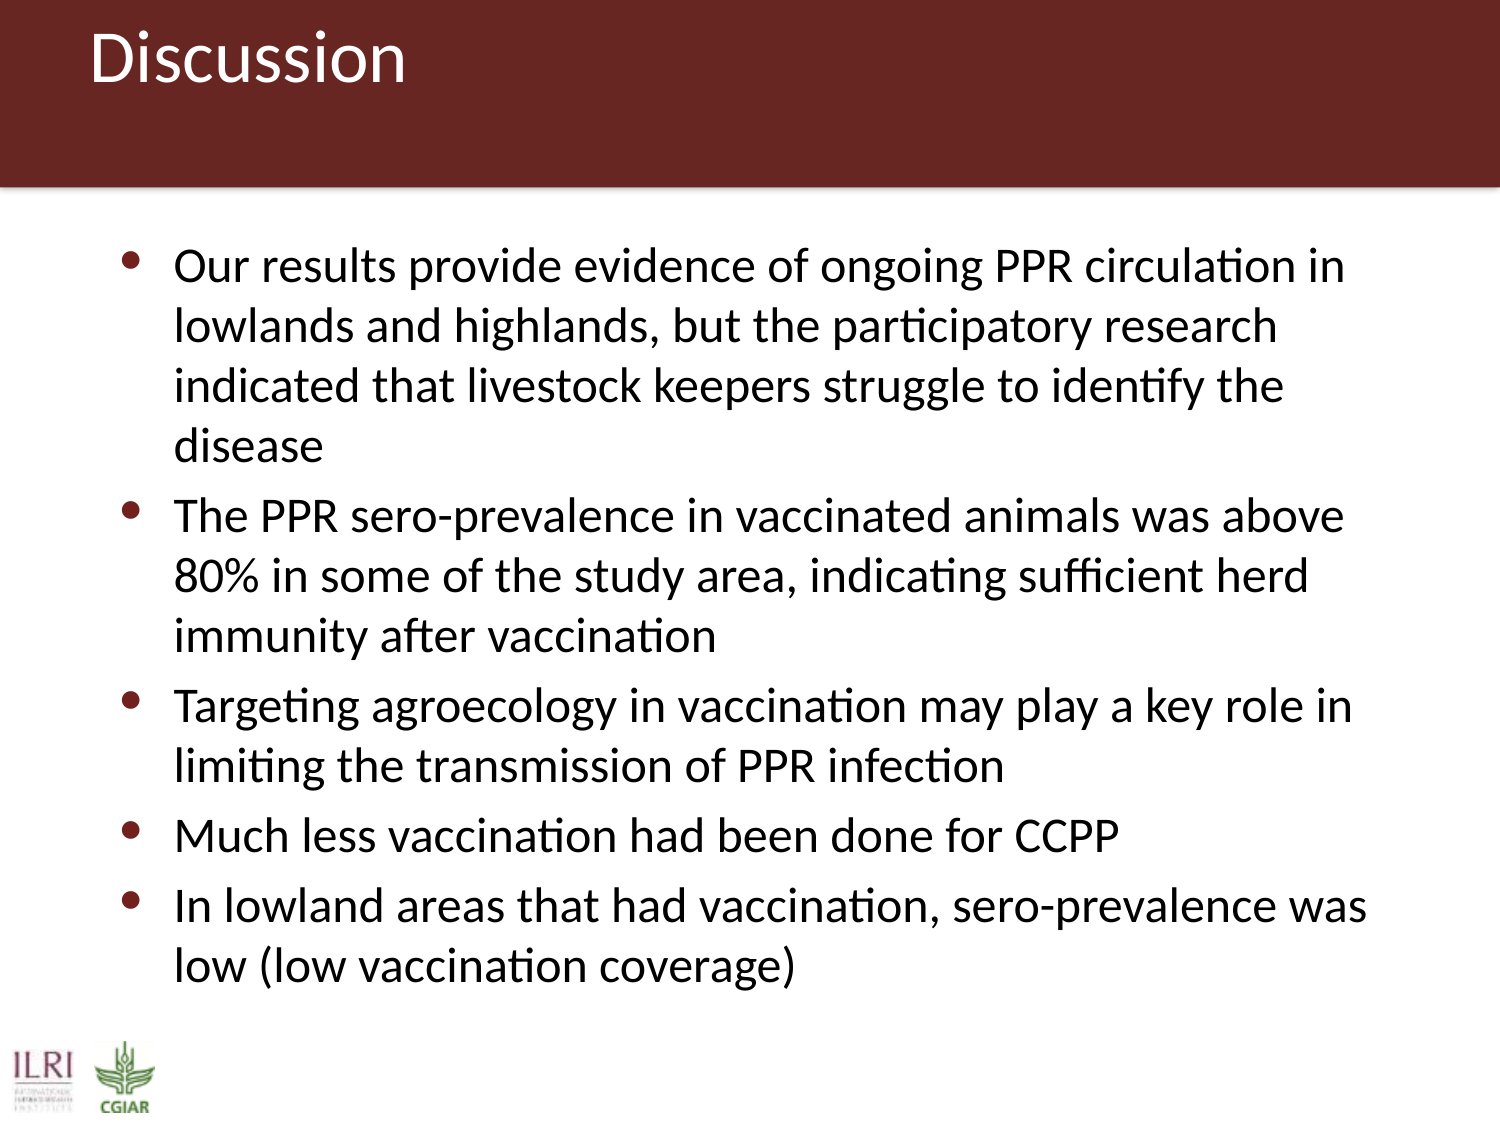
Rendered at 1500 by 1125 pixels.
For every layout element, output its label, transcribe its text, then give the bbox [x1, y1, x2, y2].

picture [12, 1049, 74, 1113]
title Discussion [75, 0, 1425, 188]
picture [94, 1063, 155, 1113]
list Our results provide evidence of ongoing PPR circulation in lowlands and highlands, but the participatory research indicated that livestock keepers struggle to identify the disease The PPR sero-prevalence in vaccinated animals was above 80% in some of the study area, indicating sufficient herd immunity after vaccination Targeting agroecology in vaccination may play a key role in limiting the transmission of PPR infection Much less vaccination had been done for CCPP In lowland areas that had vaccination, sero-prevalence was low (low vaccination coverage) [75, 224, 1425, 1063]
